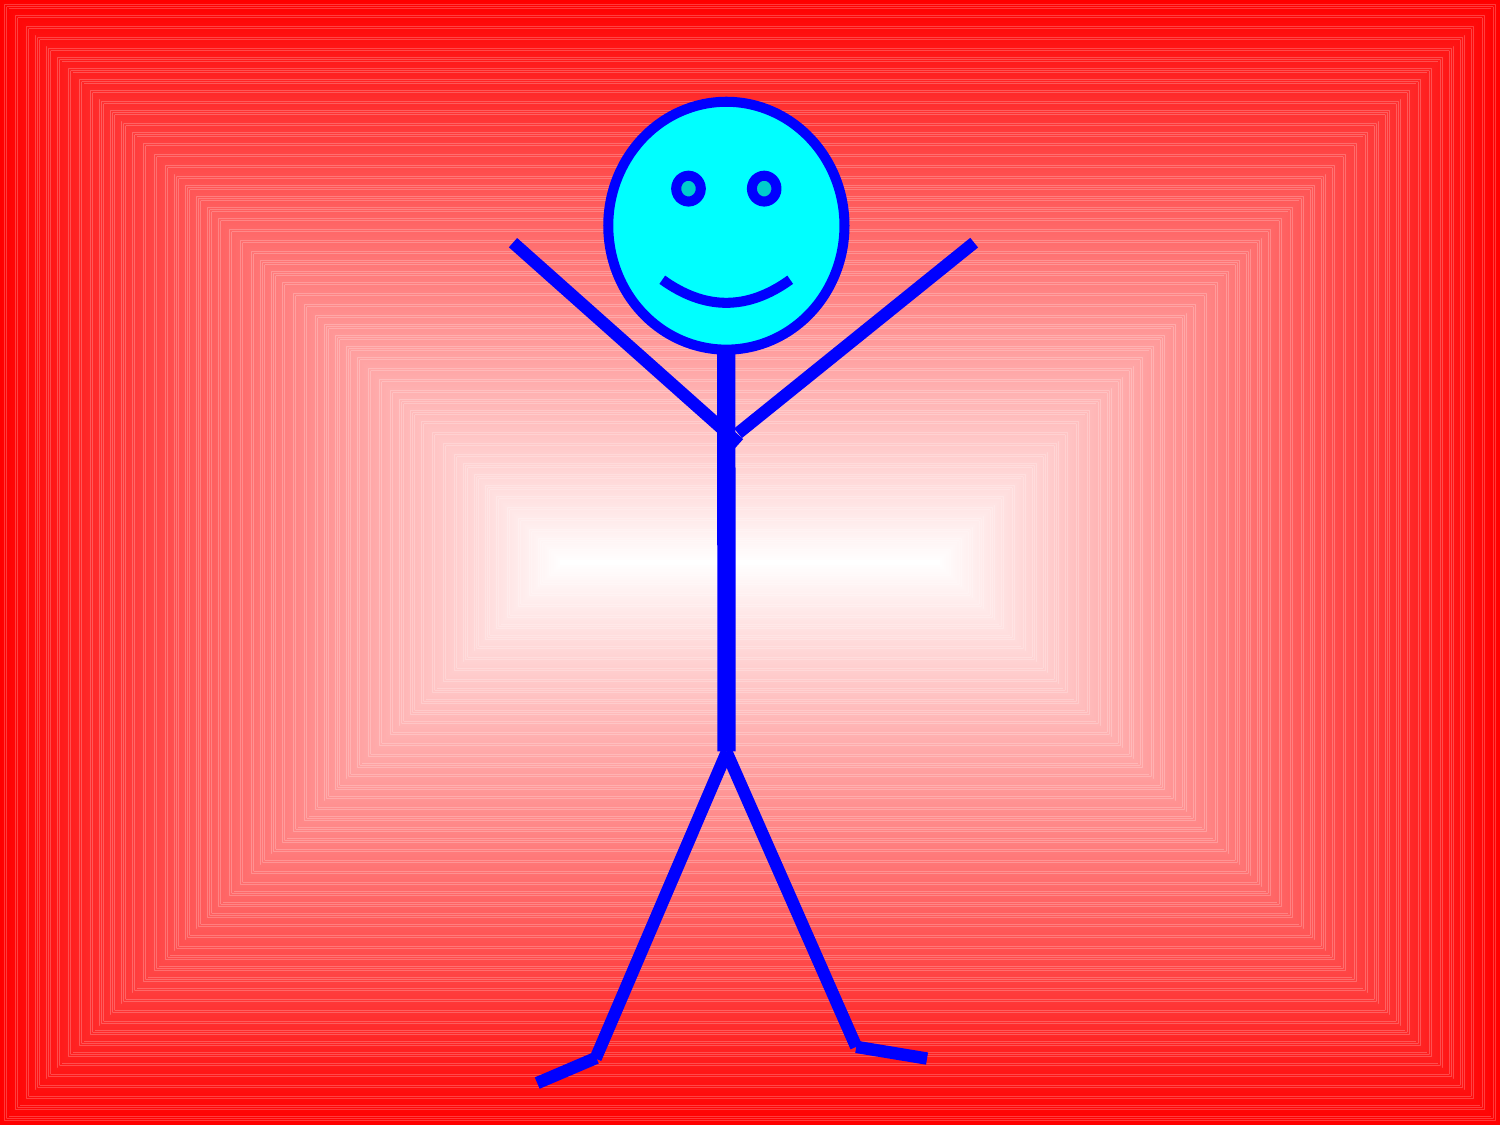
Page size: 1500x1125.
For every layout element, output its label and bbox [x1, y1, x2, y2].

text_box [608, 101, 845, 350]
